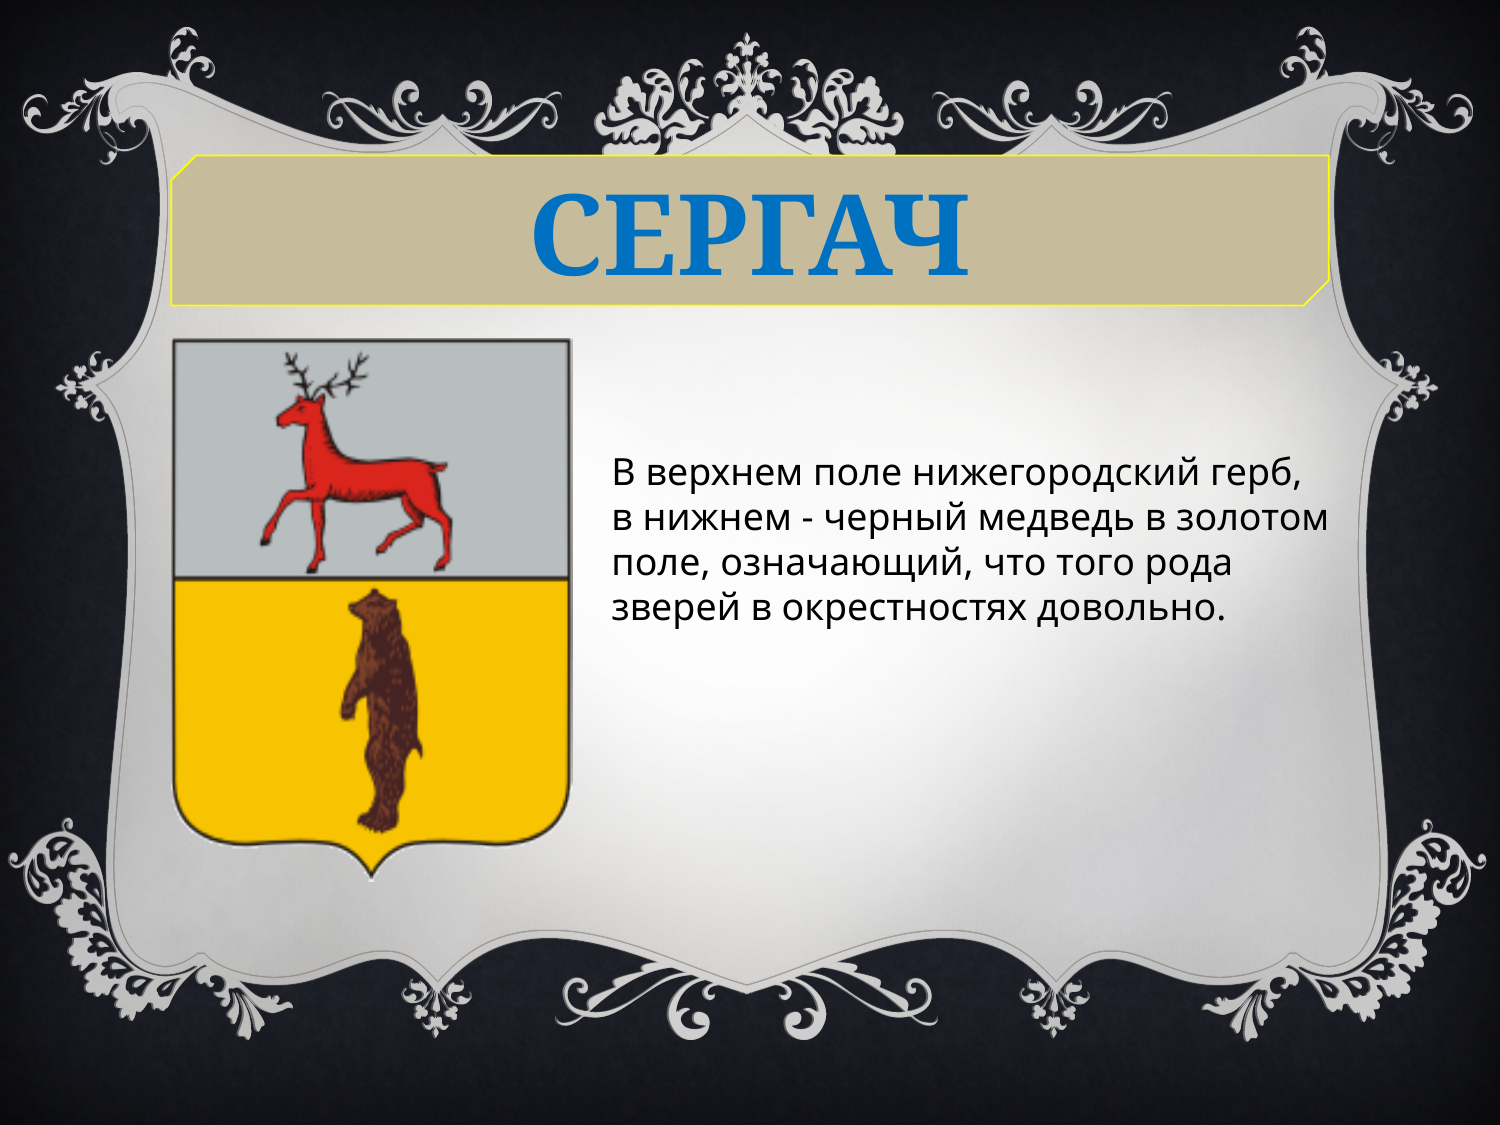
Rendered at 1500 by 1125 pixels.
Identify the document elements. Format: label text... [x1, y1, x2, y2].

text_box [170, 154, 1330, 307]
text_box сергач [513, 155, 987, 306]
picture [0, 0, 1500, 1125]
text_box В верхнем поле нижегородский герб, в нижнем - черный медведь в золотом поле, означающий, что того рода зверей в окрестностях довольно. [596, 440, 1347, 635]
